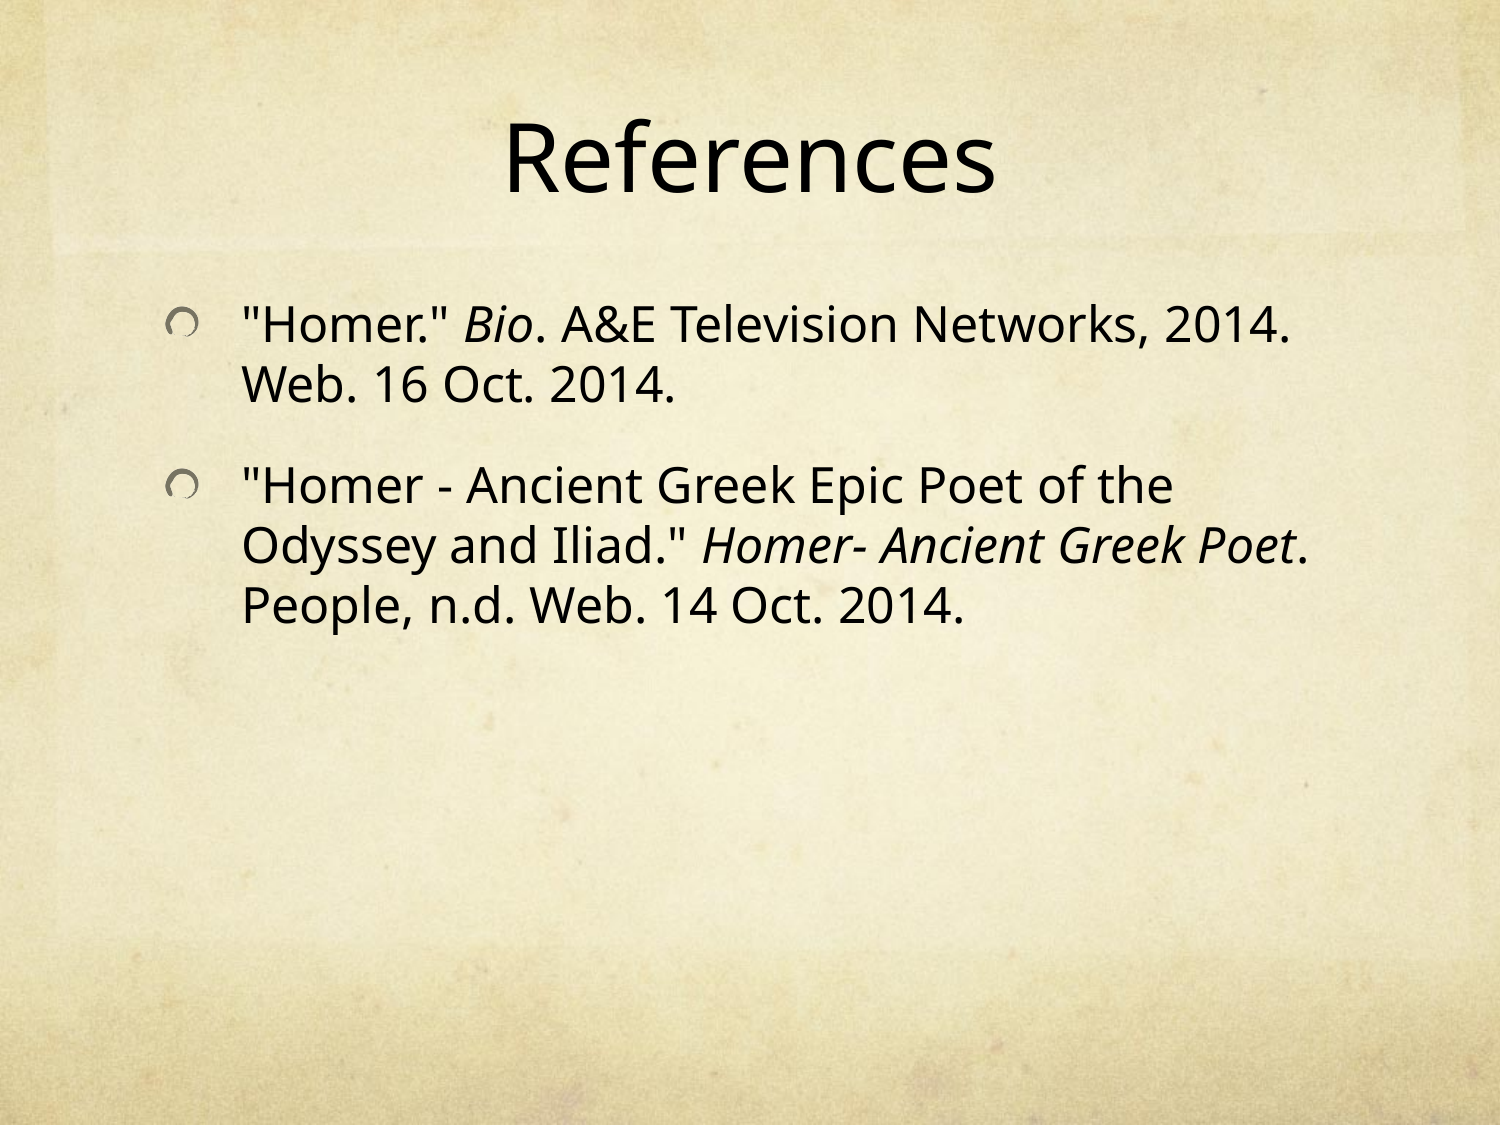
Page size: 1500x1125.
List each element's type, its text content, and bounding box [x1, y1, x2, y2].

picture [0, 0, 1500, 1125]
list "Homer." Bio. A&E Television Networks, 2014. Web. 16 Oct. 2014. "Homer - Ancient Greek Epic Poet of the Odyssey and Iliad." Homer- Ancient Greek Poet. People, n.d. Web. 14 Oct. 2014. [150, 284, 1350, 950]
title References [150, 82, 1350, 225]
